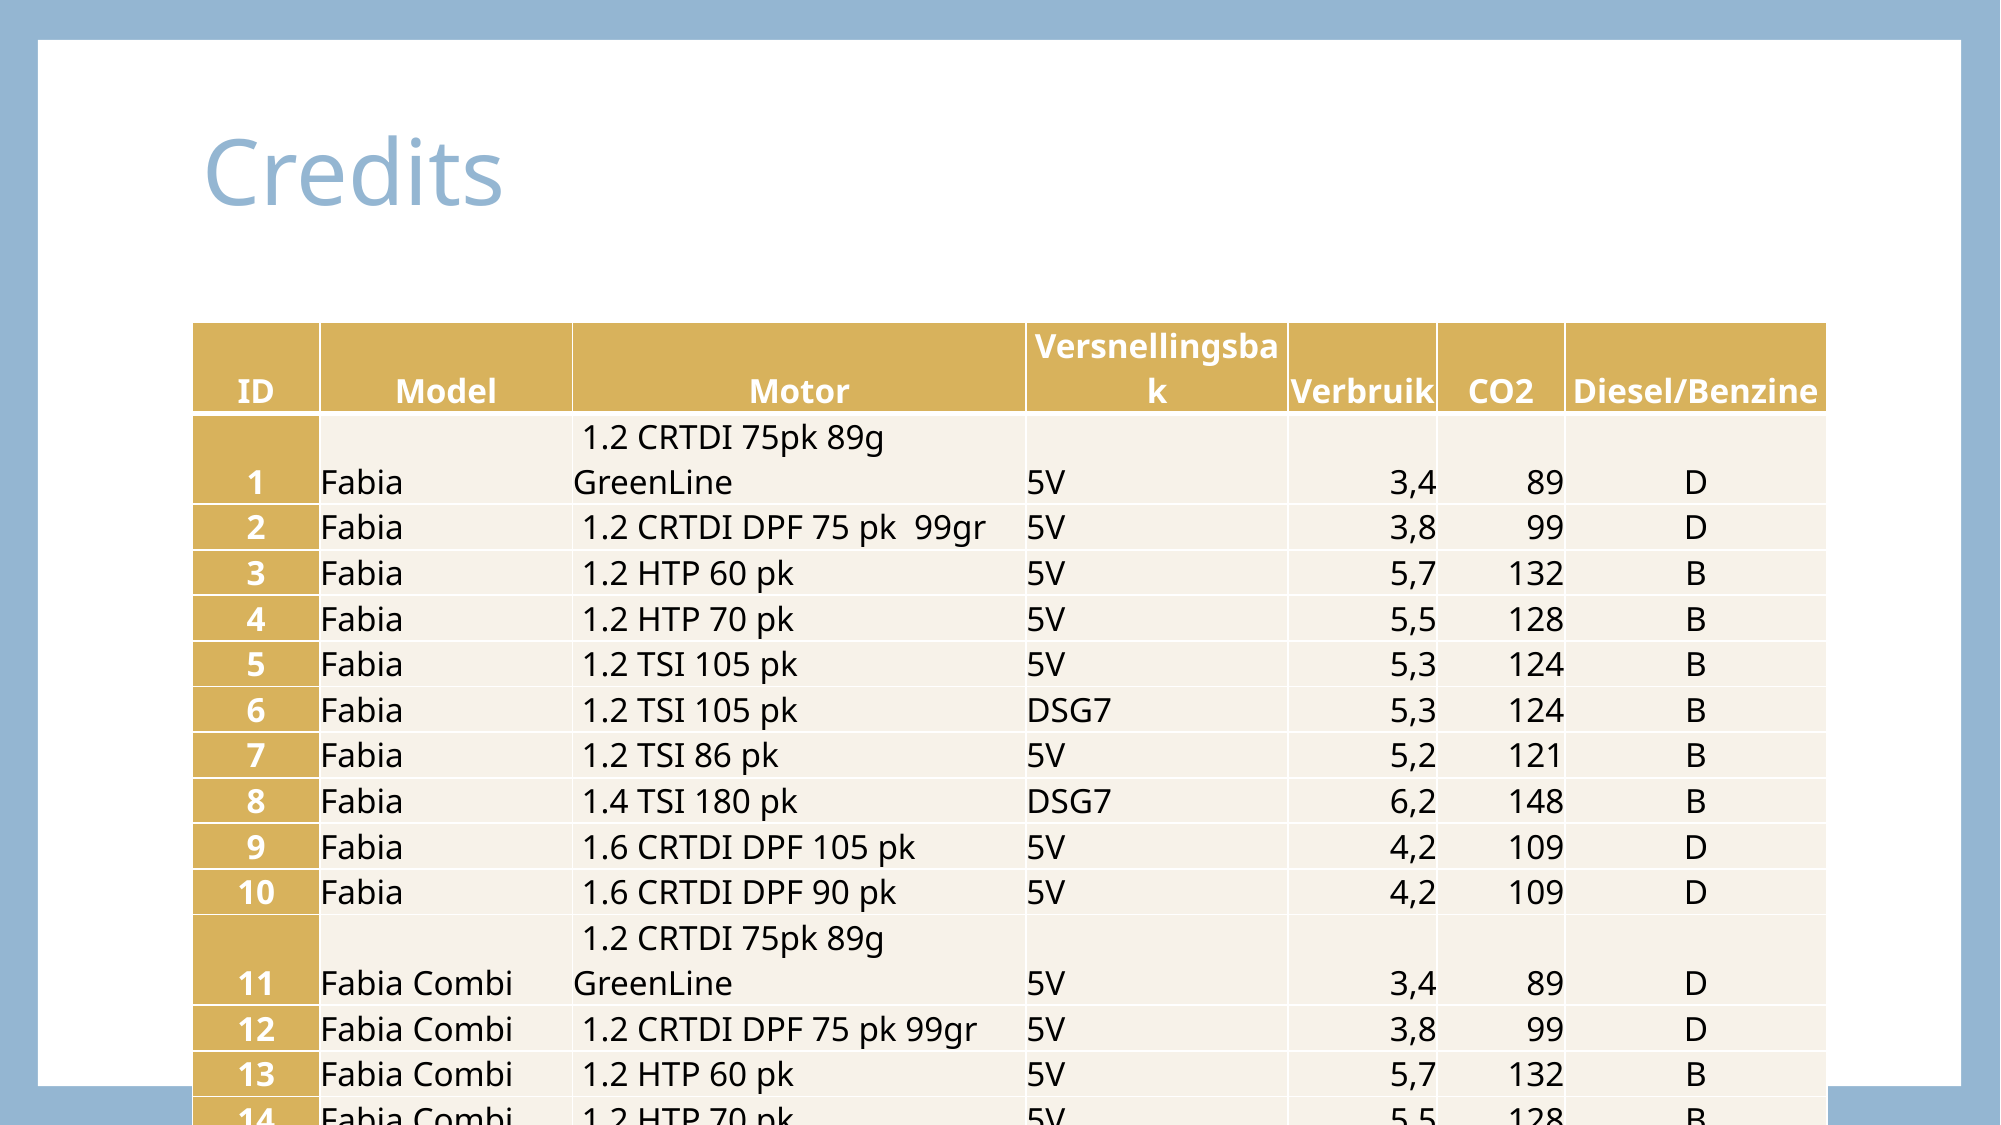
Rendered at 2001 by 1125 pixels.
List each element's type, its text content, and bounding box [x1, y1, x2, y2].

table_cell B [1566, 1052, 1826, 1096]
table_header Diesel/Benzine [1566, 323, 1826, 411]
table_cell 1.2 CRTDI DPF 75 pk 99gr [573, 505, 1025, 549]
table_cell B [1566, 642, 1826, 686]
table_cell 5,3 [1289, 642, 1436, 686]
table_cell 128 [1438, 1097, 1564, 1125]
title Credits [187, 99, 1808, 252]
table_cell 4,2 [1289, 824, 1436, 868]
table_cell 5 [193, 642, 319, 686]
table_cell Fabia [321, 505, 572, 549]
table_cell D [1566, 915, 1826, 1004]
table_cell Fabia [321, 596, 572, 640]
table_cell 124 [1438, 642, 1564, 686]
table_cell 5V [1027, 505, 1287, 549]
table_cell D [1566, 824, 1826, 868]
table_header ID [193, 323, 319, 411]
table_cell 132 [1438, 551, 1564, 594]
table_cell Fabia [321, 416, 572, 503]
table_cell Fabia Combi [321, 1052, 572, 1096]
table_cell DSG7 [1027, 687, 1287, 731]
table_cell 99 [1438, 1006, 1564, 1050]
table_cell Fabia [321, 551, 572, 594]
table_cell 5,2 [1289, 733, 1436, 777]
table_cell 1.2 HTP 70 pk [573, 596, 1025, 640]
table_cell 109 [1438, 824, 1564, 868]
table_cell 8 [193, 779, 319, 822]
table_cell 1.2 CRTDI 75pk 89g GreenLine [573, 915, 1025, 1004]
table_header CO2 [1438, 323, 1564, 411]
table_cell B [1566, 596, 1826, 640]
table_header Verbruik [1289, 323, 1436, 411]
table_cell 6 [193, 687, 319, 731]
table_cell 1.2 TSI 105 pk [573, 687, 1025, 731]
table_cell Fabia [321, 733, 572, 777]
table_cell D [1566, 505, 1826, 549]
table_cell 1.6 CRTDI DPF 90 pk [573, 870, 1025, 914]
table_cell 6,2 [1289, 779, 1436, 822]
table_cell Fabia [321, 779, 572, 822]
table_cell 5V [1027, 915, 1287, 1004]
table_cell 1.2 HTP 60 pk [573, 1052, 1025, 1096]
table_cell 10 [193, 870, 319, 914]
table_cell 4,2 [1289, 870, 1436, 914]
table_cell 11 [193, 915, 319, 1004]
table_cell D [1566, 416, 1826, 503]
table_cell 3,8 [1289, 1006, 1436, 1050]
table_cell Fabia [321, 687, 572, 731]
table_cell B [1566, 687, 1826, 731]
table_cell 128 [1438, 596, 1564, 640]
table_cell 5V [1027, 1097, 1287, 1125]
table_cell 5V [1027, 596, 1287, 640]
table_cell 3,4 [1289, 915, 1436, 1004]
table_cell 12 [193, 1006, 319, 1050]
table_cell 121 [1438, 733, 1564, 777]
table_cell 132 [1438, 1052, 1564, 1096]
table_header Model [321, 323, 572, 411]
table_cell Fabia Combi [321, 1097, 572, 1125]
table_cell B [1566, 1097, 1826, 1125]
table_cell 5V [1027, 733, 1287, 777]
table_cell 89 [1438, 416, 1564, 503]
table_cell 89 [1438, 915, 1564, 1004]
table_cell 1 [193, 416, 319, 503]
table_cell 124 [1438, 687, 1564, 731]
table_cell B [1566, 551, 1826, 594]
table_cell Fabia Combi [321, 915, 572, 1004]
table_cell 4 [193, 596, 319, 640]
table_cell 1.4 TSI 180 pk [573, 779, 1025, 822]
table_cell 109 [1438, 870, 1564, 914]
table_cell D [1566, 1006, 1826, 1050]
table_cell 5V [1027, 416, 1287, 503]
table_cell 3 [193, 551, 319, 594]
table_cell 14 [193, 1097, 319, 1125]
table_header Versnellingsbak [1027, 323, 1287, 411]
table_cell Fabia Combi [321, 1006, 572, 1050]
table_cell 1.2 HTP 70 pk [573, 1097, 1025, 1125]
table_cell 5V [1027, 642, 1287, 686]
table_cell 5,3 [1289, 687, 1436, 731]
table_cell 1.6 CRTDI DPF 105 pk [573, 824, 1025, 868]
table_cell 13 [193, 1052, 319, 1096]
table_cell B [1566, 733, 1826, 777]
table_cell 5V [1027, 1006, 1287, 1050]
table_cell B [1566, 779, 1826, 822]
table_cell 5V [1027, 824, 1287, 868]
table_cell 1.2 TSI 105 pk [573, 642, 1025, 686]
table_cell 5V [1027, 1052, 1287, 1096]
table_cell 1.2 CRTDI 75pk 89g GreenLine [573, 416, 1025, 503]
table_cell Fabia [321, 870, 572, 914]
table_cell 5V [1027, 551, 1287, 594]
table_cell DSG7 [1027, 779, 1287, 822]
table_cell 5,7 [1289, 551, 1436, 594]
table_cell 148 [1438, 779, 1564, 822]
table_cell 5V [1027, 870, 1287, 914]
table_cell 1.2 TSI 86 pk [573, 733, 1025, 777]
table_cell 5,5 [1289, 596, 1436, 640]
table_cell 99 [1438, 505, 1564, 549]
table_cell 3,8 [1289, 505, 1436, 549]
table_cell 1.2 CRTDI DPF 75 pk 99gr [573, 1006, 1025, 1050]
table_cell 9 [193, 824, 319, 868]
table_cell 1.2 HTP 60 pk [573, 551, 1025, 594]
table_cell 3,4 [1289, 416, 1436, 503]
table_cell D [1566, 870, 1826, 914]
table_cell 7 [193, 733, 319, 777]
table_header Motor [573, 323, 1025, 411]
table_cell Fabia [321, 642, 572, 686]
table_cell 2 [193, 505, 319, 549]
table_cell Fabia [321, 824, 572, 868]
table_cell 5,7 [1289, 1052, 1436, 1096]
table_cell 5,5 [1289, 1097, 1436, 1125]
